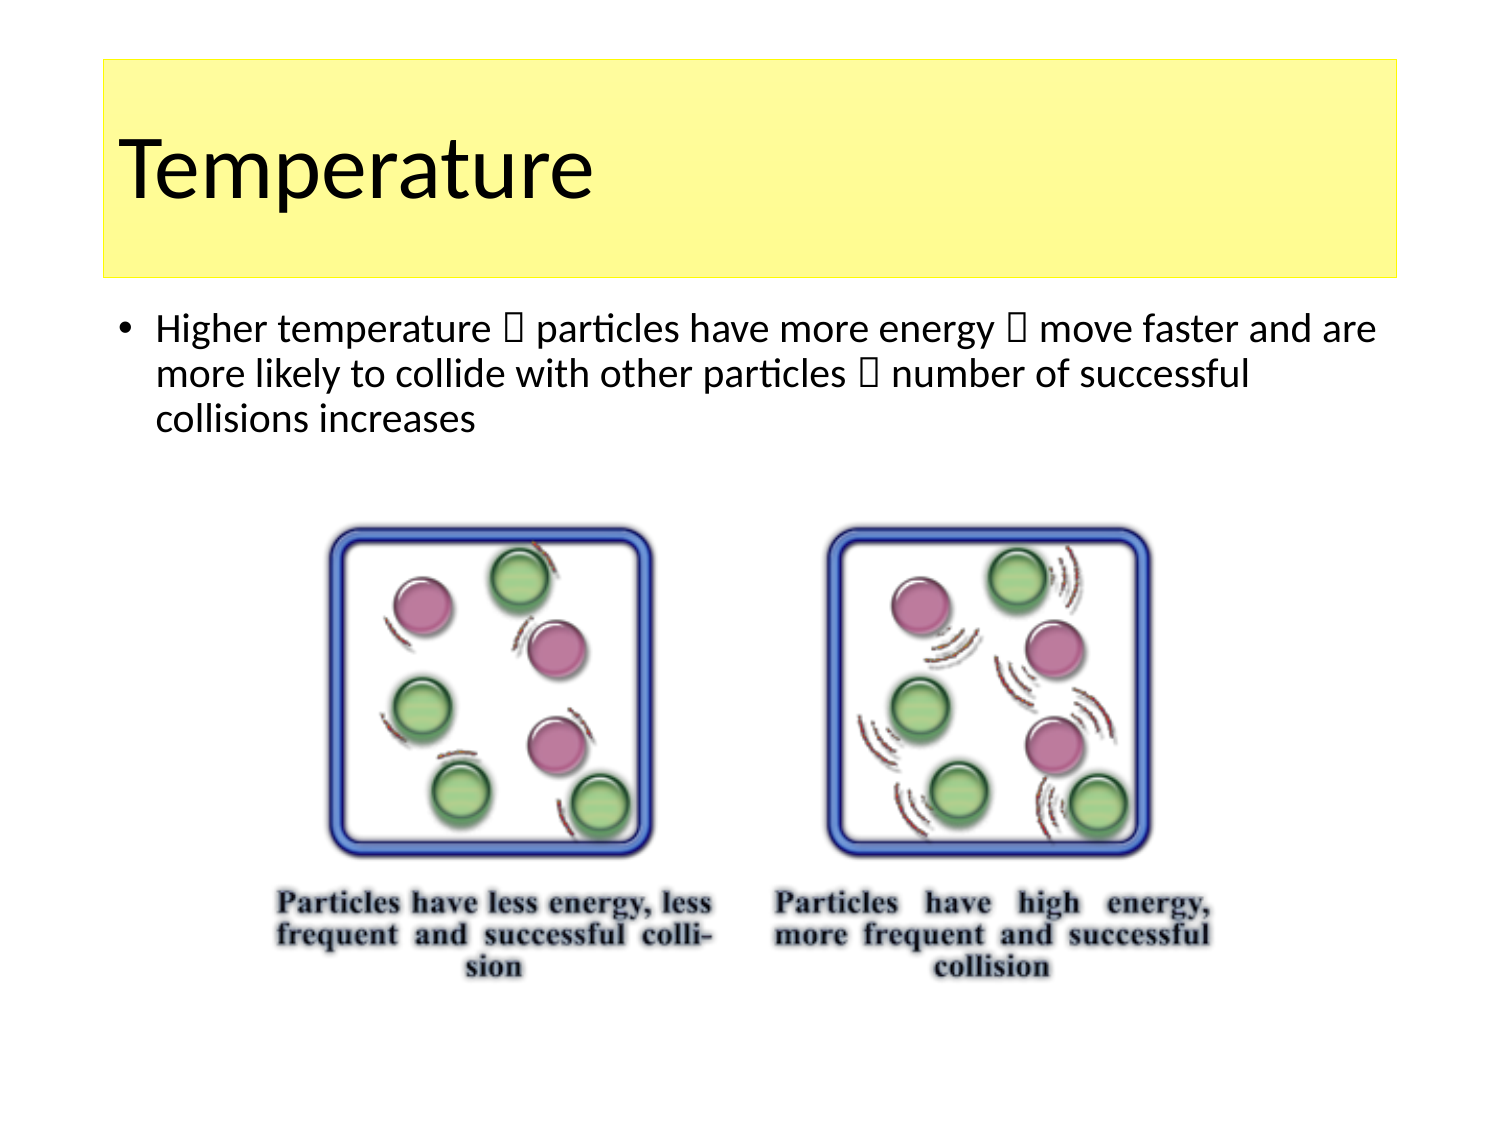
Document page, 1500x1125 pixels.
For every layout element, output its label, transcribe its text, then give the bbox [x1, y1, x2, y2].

list Higher temperature  particles have more energy  move faster and are more likely to collide with other particles  number of successful collisions increases [103, 299, 1397, 1014]
picture [227, 501, 1273, 1014]
title Temperature [103, 59, 1397, 278]
